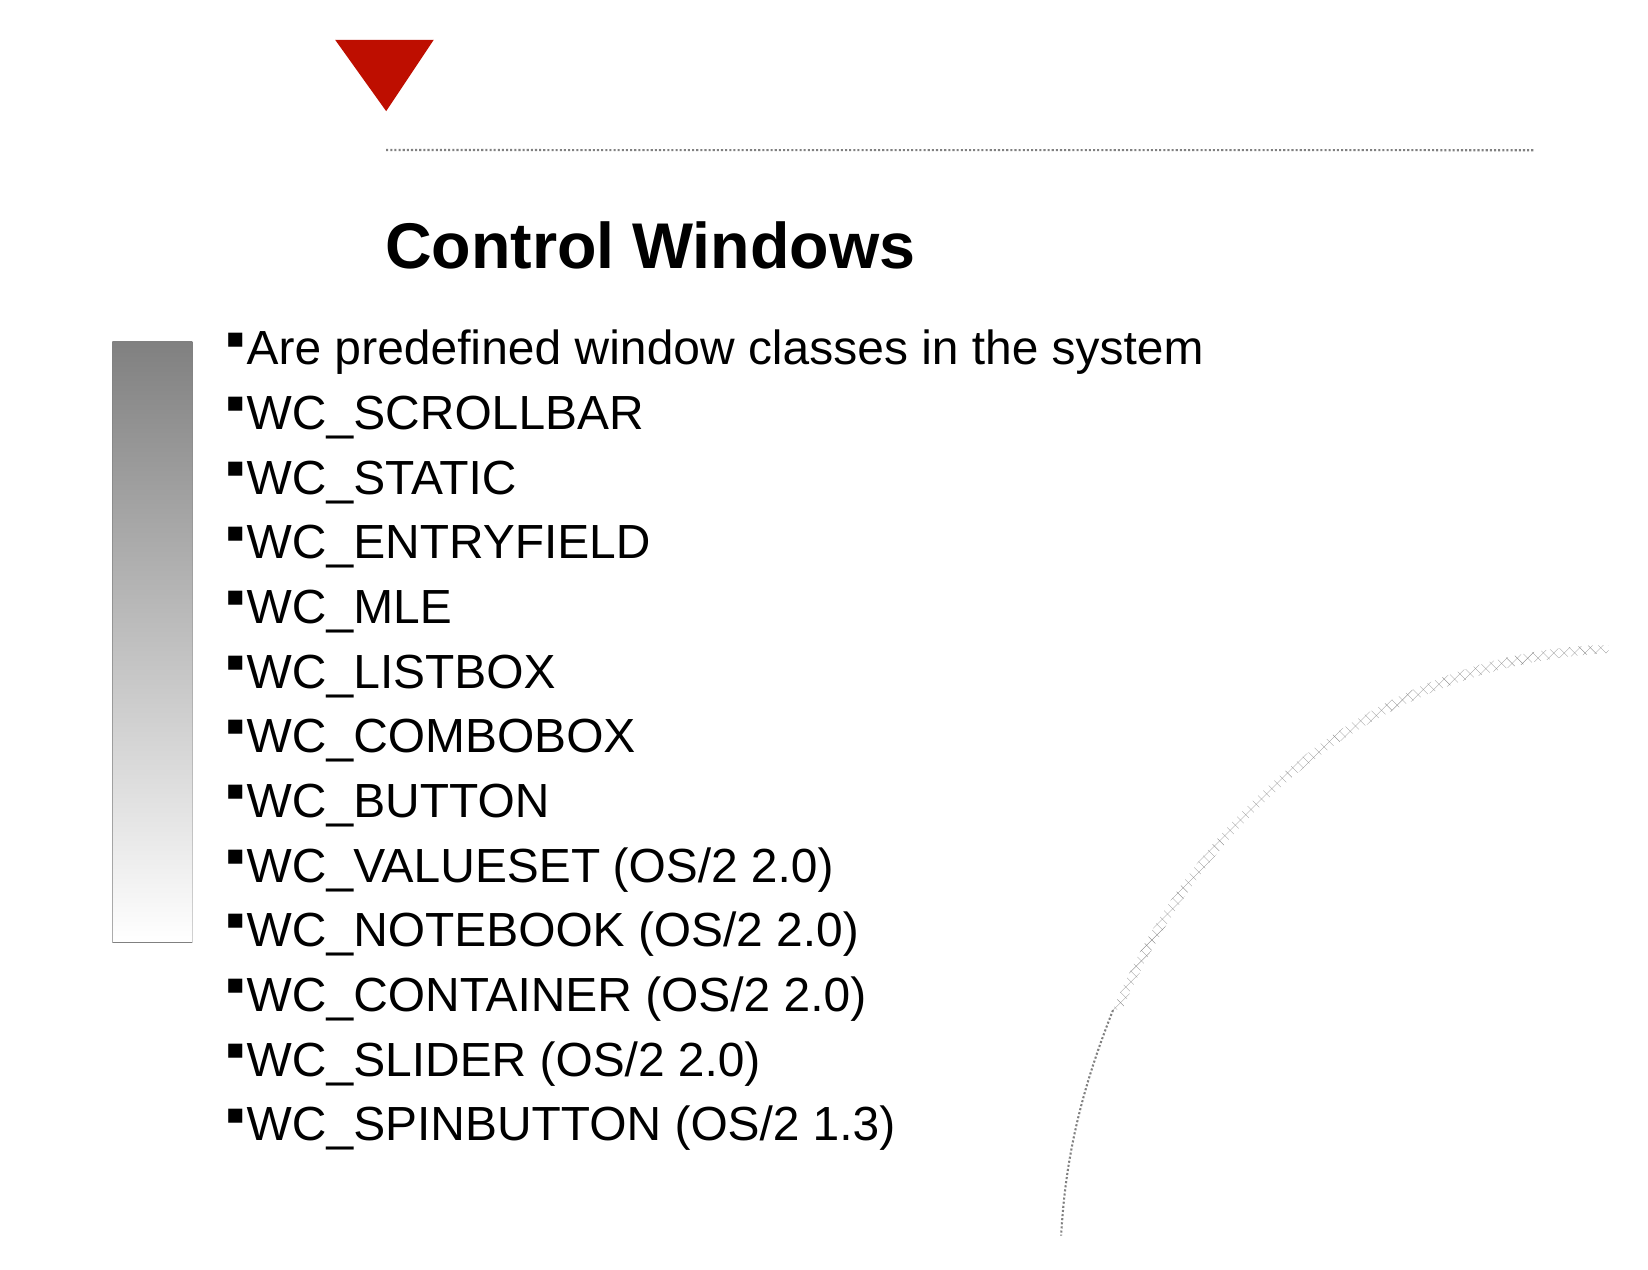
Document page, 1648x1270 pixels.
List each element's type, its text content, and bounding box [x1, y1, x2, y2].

text_box Are predefined window classes in the system WC_SCROLLBAR WC_STATIC WC_ENTRYFIELD WC_MLE WC_LISTBOX WC_COMBOBOX WC_BUTTON WC_VALUESET (OS/2 2.0) WC_NOTEBOOK (OS/2 2.0) WC_CONTAINER (OS/2 2.0) WC_SLIDER (OS/2 2.0) WC_SPINBUTTON (OS/2 1.3) [224, 316, 1532, 1151]
text_box Control Windows [385, 204, 1538, 282]
